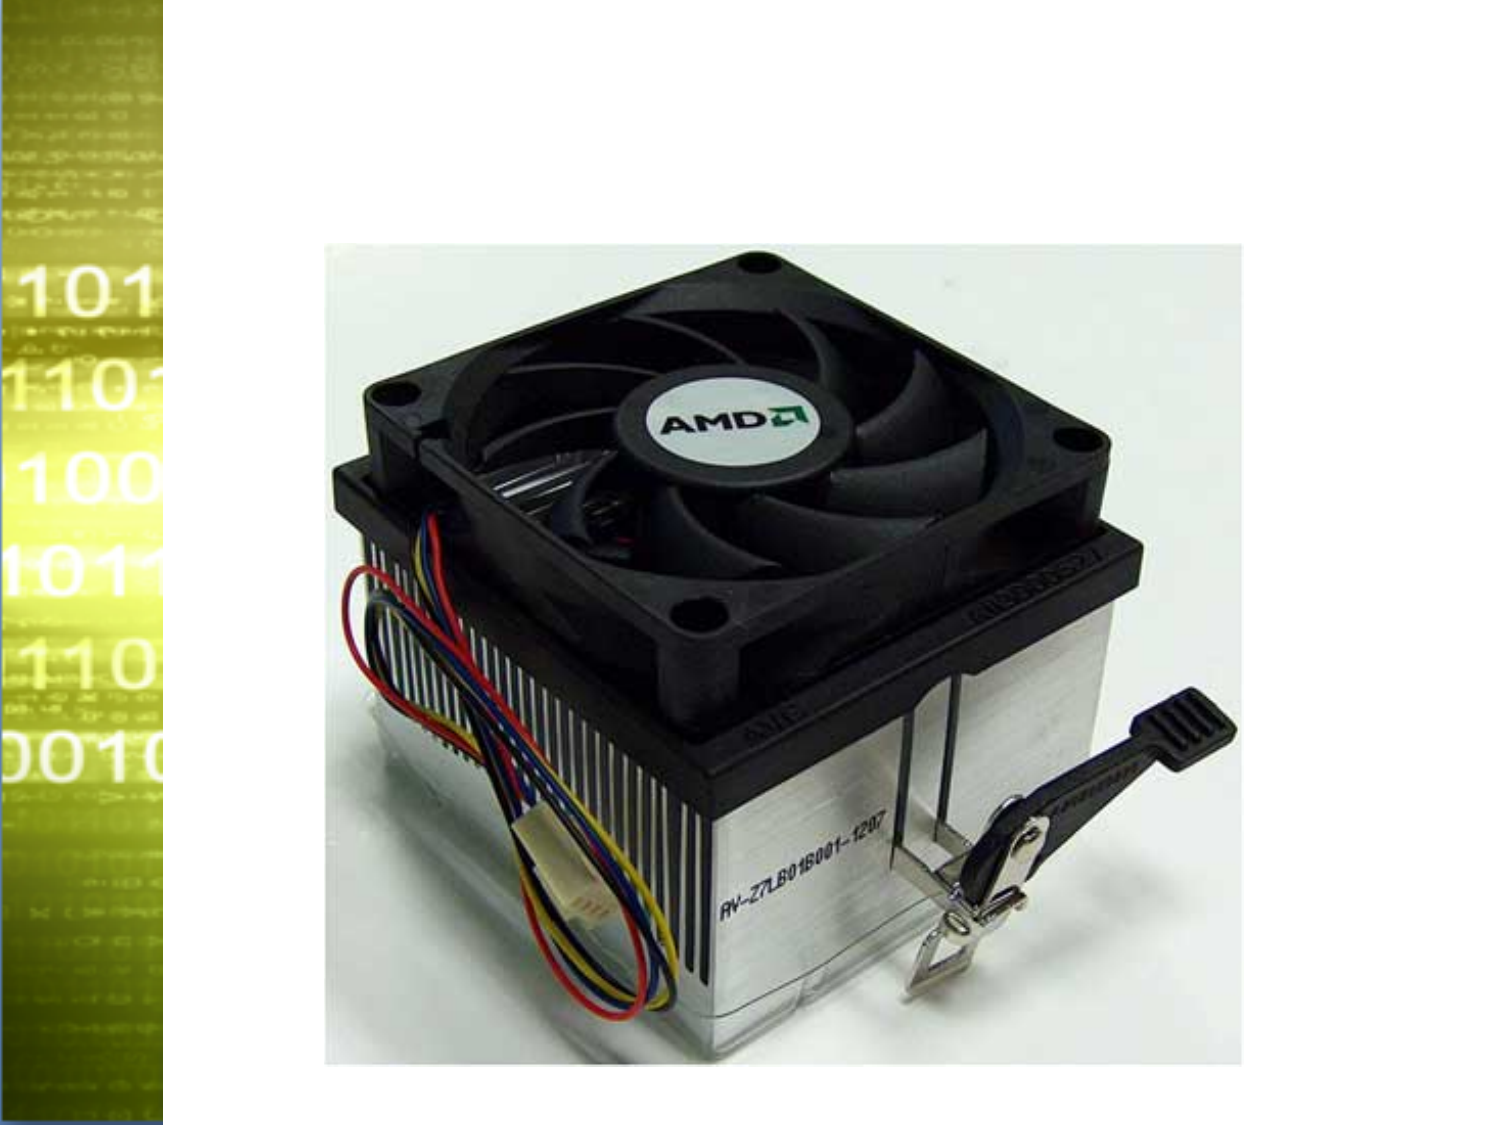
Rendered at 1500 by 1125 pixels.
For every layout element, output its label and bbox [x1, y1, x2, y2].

picture [324, 243, 1244, 1067]
picture [0, 0, 163, 1125]
